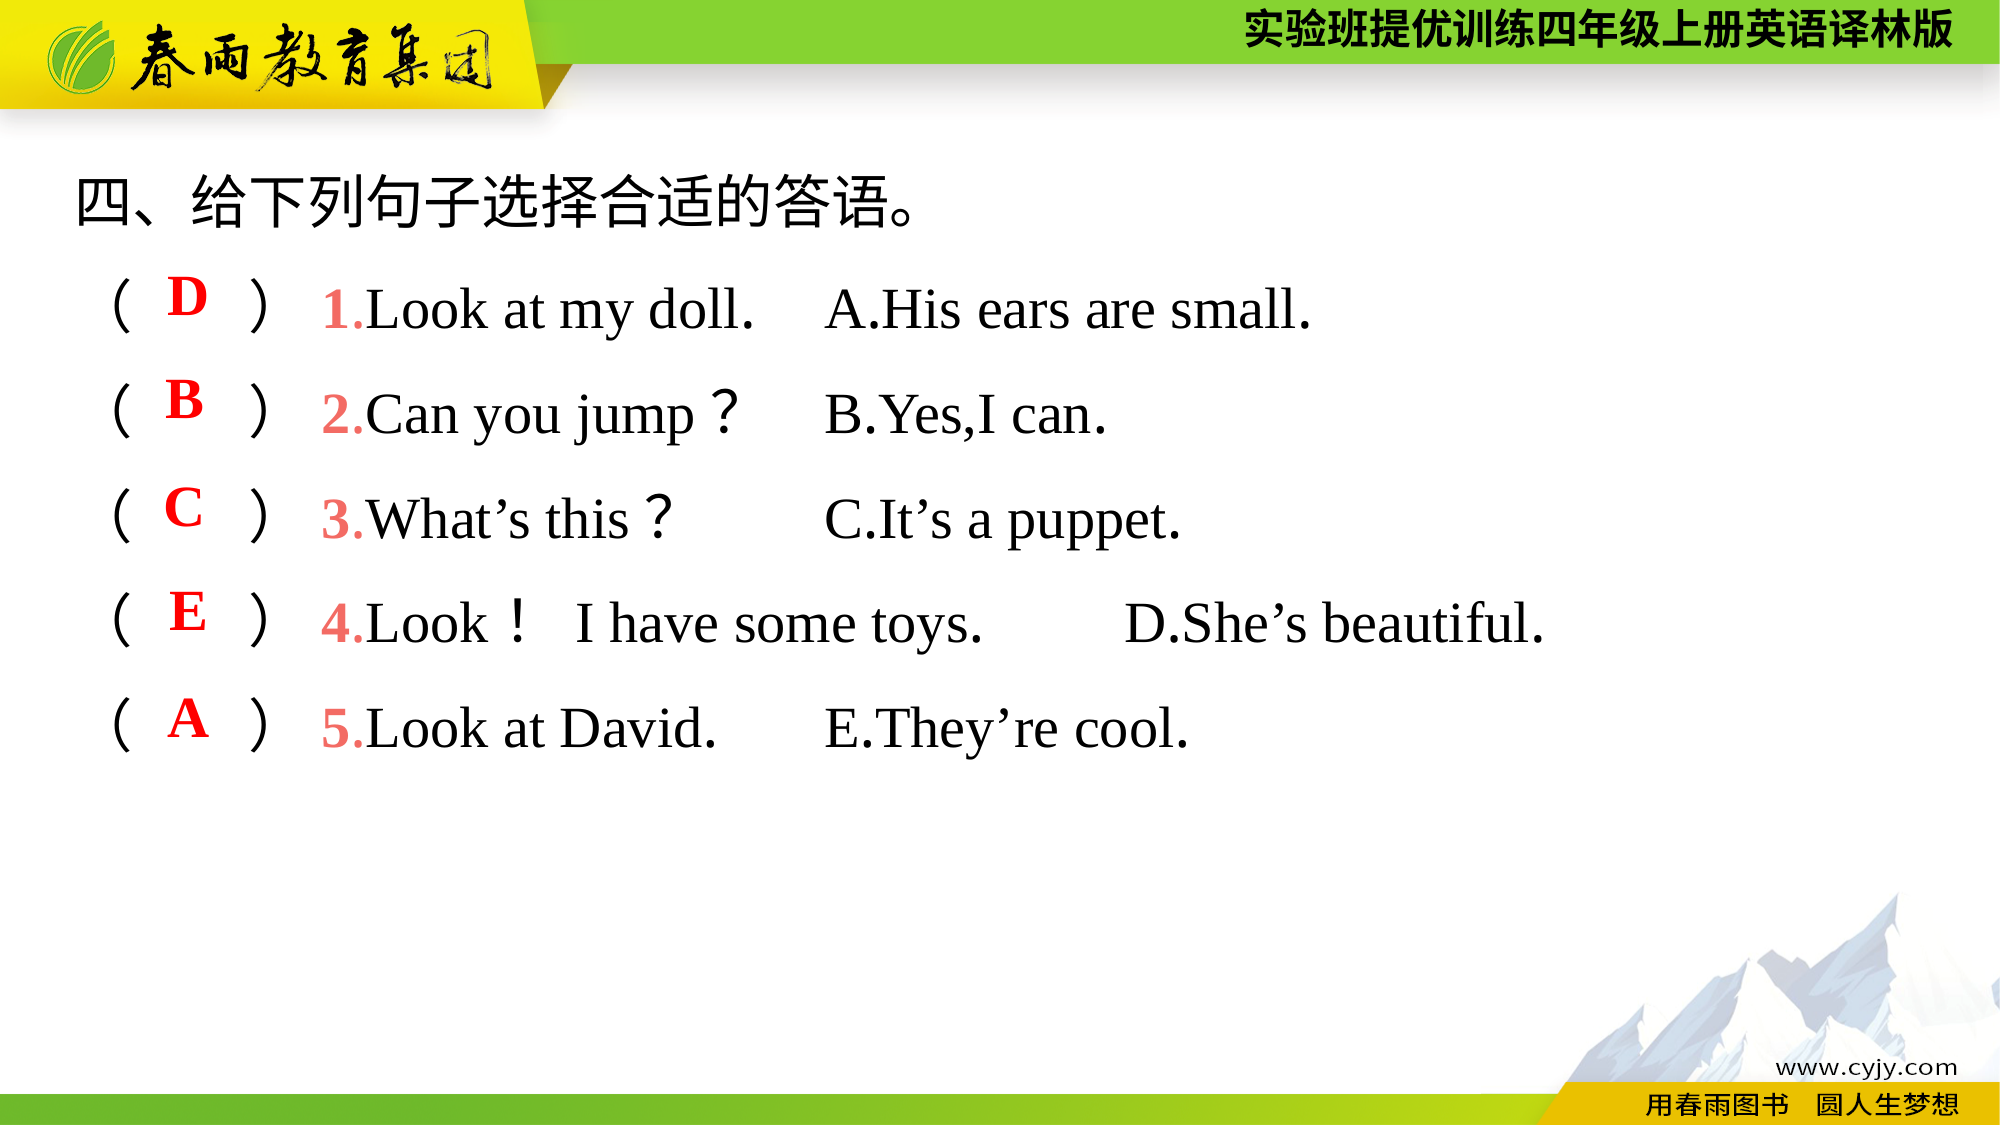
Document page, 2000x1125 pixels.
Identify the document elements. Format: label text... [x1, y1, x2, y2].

picture [0, 0, 2000, 1125]
text_box C [148, 460, 221, 546]
text_box B [150, 353, 219, 439]
text_box D [152, 249, 225, 335]
list 四、给下列句子选择合适的答语。 （ ）1.Look at my doll. A.His ears are small. （ ）2.Can you jump？ B.Yes,I can. （ ）3.What’s this？ C.It’s a puppet. （ ）4.Look！I have some toys. D.She’s beautiful. （ ）5.Look at David. E.They’re cool. [59, 122, 1944, 774]
text_box A [152, 671, 225, 757]
text_box E [154, 564, 223, 650]
